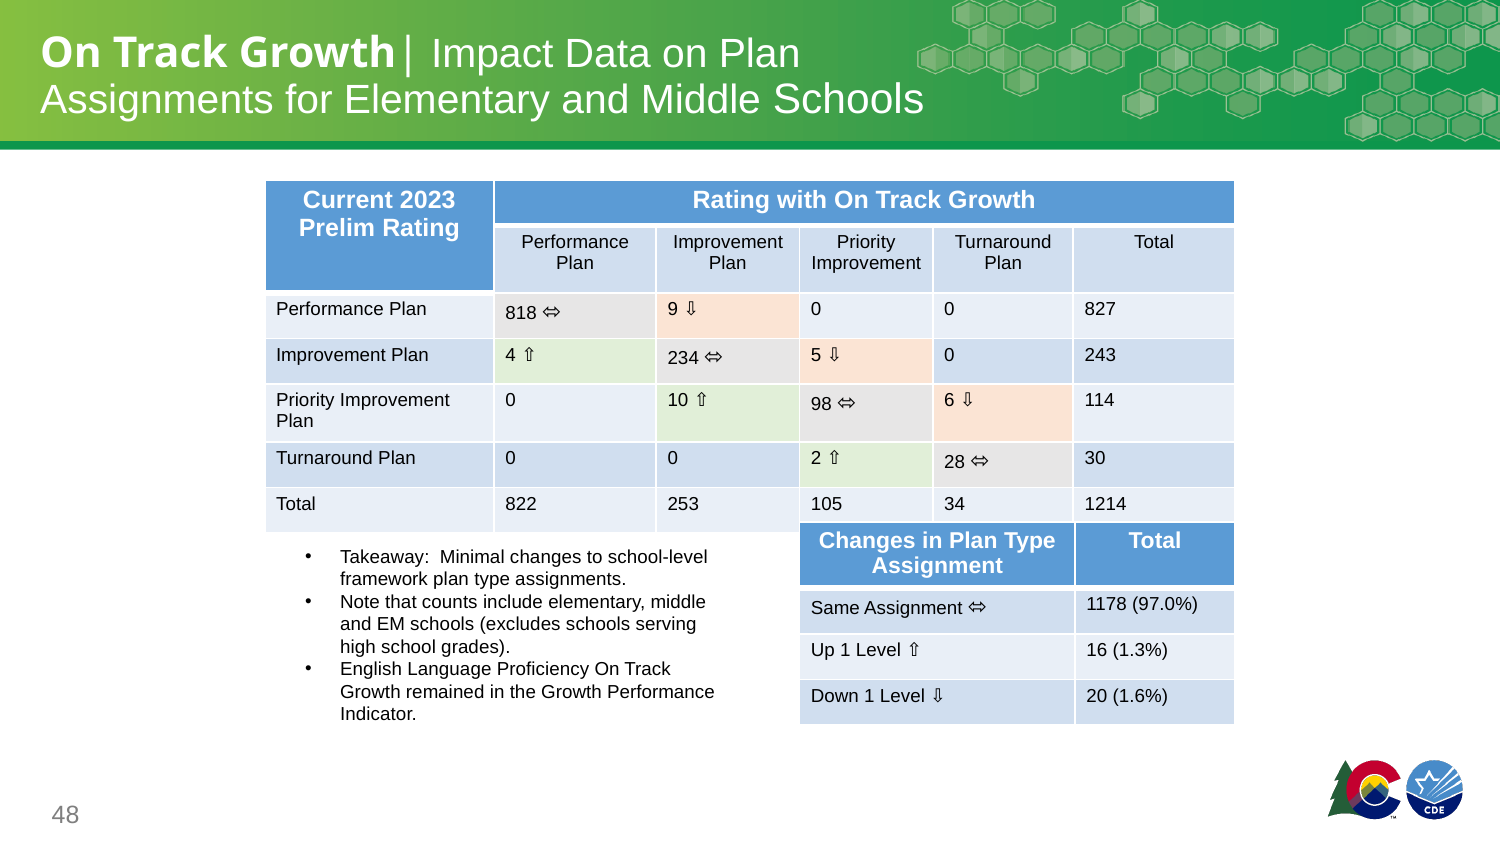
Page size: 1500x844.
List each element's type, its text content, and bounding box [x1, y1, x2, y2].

table_header Current 2023 Prelim Rating [266, 181, 493, 290]
table_cell 243 [1074, 339, 1234, 383]
table_cell Improvement Plan [657, 228, 799, 292]
table_header Total [1076, 523, 1234, 585]
table_cell 818 ⬄ [495, 294, 655, 338]
table_header Rating with On Track Growth [495, 181, 1234, 223]
table_cell 4 ⇧ [495, 339, 655, 383]
table_cell 234 ⬄ [657, 339, 799, 383]
table_cell Turnaround Plan [266, 443, 493, 487]
table_cell 827 [1074, 294, 1234, 338]
table_cell 5 ⇩ [800, 339, 932, 383]
table_cell Same Assignment ⬄ [800, 591, 1074, 633]
text_box Takeaway: Minimal changes to school-level framework plan type assignments. Note that counts include elementary, middle and EM schools (excludes schools serving high school grades). English Language Proficiency On Track Growth remained in the Growth Performance Indicator. [290, 537, 734, 732]
table_cell 114 [1074, 385, 1234, 441]
table_cell 1178 (97.0%) [1076, 591, 1234, 633]
table_cell 0 [495, 385, 655, 441]
table_cell 1214 [1074, 488, 1234, 521]
table_cell 34 [934, 488, 1072, 521]
table_cell 0 [495, 443, 655, 487]
table_cell 9 ⇩ [657, 294, 799, 338]
table_cell 30 [1074, 443, 1234, 487]
table_cell Performance Plan [266, 296, 493, 338]
table_cell Up 1 Level ⇧ [800, 635, 1074, 679]
table_cell 105 [800, 488, 932, 521]
picture [0, 0, 1500, 150]
table_cell 0 [934, 339, 1072, 383]
table_cell Performance Plan [495, 228, 655, 292]
table_cell 98 ⬄ [800, 385, 932, 441]
table_header Changes in Plan Type Assignment [800, 523, 1074, 585]
table_cell 0 [800, 294, 932, 338]
table_cell Priority Improvement [800, 228, 932, 292]
table_cell 0 [657, 443, 799, 487]
table_cell 16 (1.3%) [1076, 635, 1234, 679]
table_cell 0 [934, 294, 1072, 338]
table_cell Total [1074, 228, 1234, 292]
table_cell 20 (1.6%) [1076, 680, 1234, 724]
table_cell 2 ⇧ [800, 443, 932, 487]
table_cell 10 ⇧ [657, 385, 799, 441]
title On Track Growth| Impact Data on Plan Assignments for Elementary and Middle Schools [40, 31, 1038, 125]
table_cell Priority Improvement Plan [266, 385, 493, 441]
table_cell 28 ⬄ [934, 443, 1072, 487]
table_cell Turnaround Plan [934, 228, 1072, 292]
table_cell Down 1 Level ⇩ [800, 680, 1074, 724]
table_cell 822 [495, 488, 655, 532]
slide_number 48 [36, 790, 375, 836]
table_cell 253 [657, 488, 799, 532]
table_cell Total [266, 488, 493, 532]
picture [1327, 759, 1463, 820]
table_cell 6 ⇩ [934, 385, 1072, 441]
table_cell Improvement Plan [266, 339, 493, 383]
